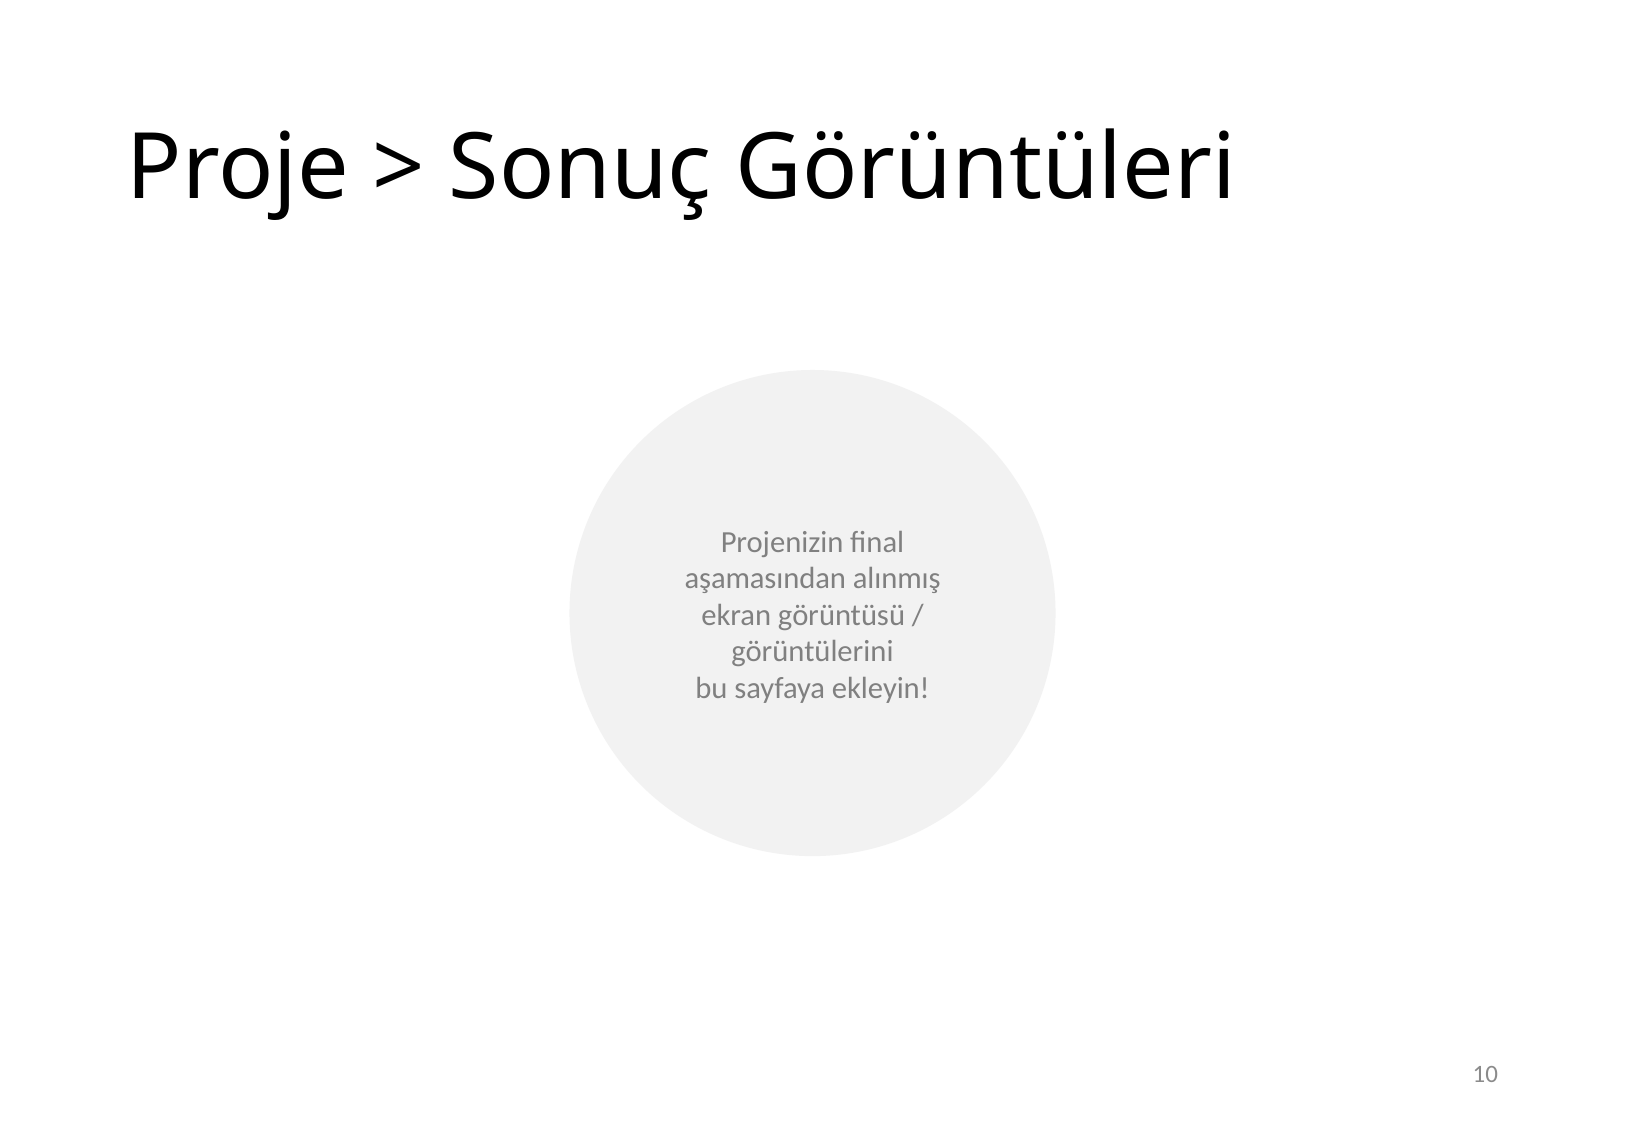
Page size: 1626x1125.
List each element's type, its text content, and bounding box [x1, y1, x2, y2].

slide_number 10 [1147, 1042, 1514, 1103]
text_box Projenizin final aşamasından alınmış ekran görüntüsü / görüntülerini bu sayfaya ekleyin! [568, 368, 1057, 858]
title Proje > Sonuç Görüntüleri [111, 59, 1514, 278]
